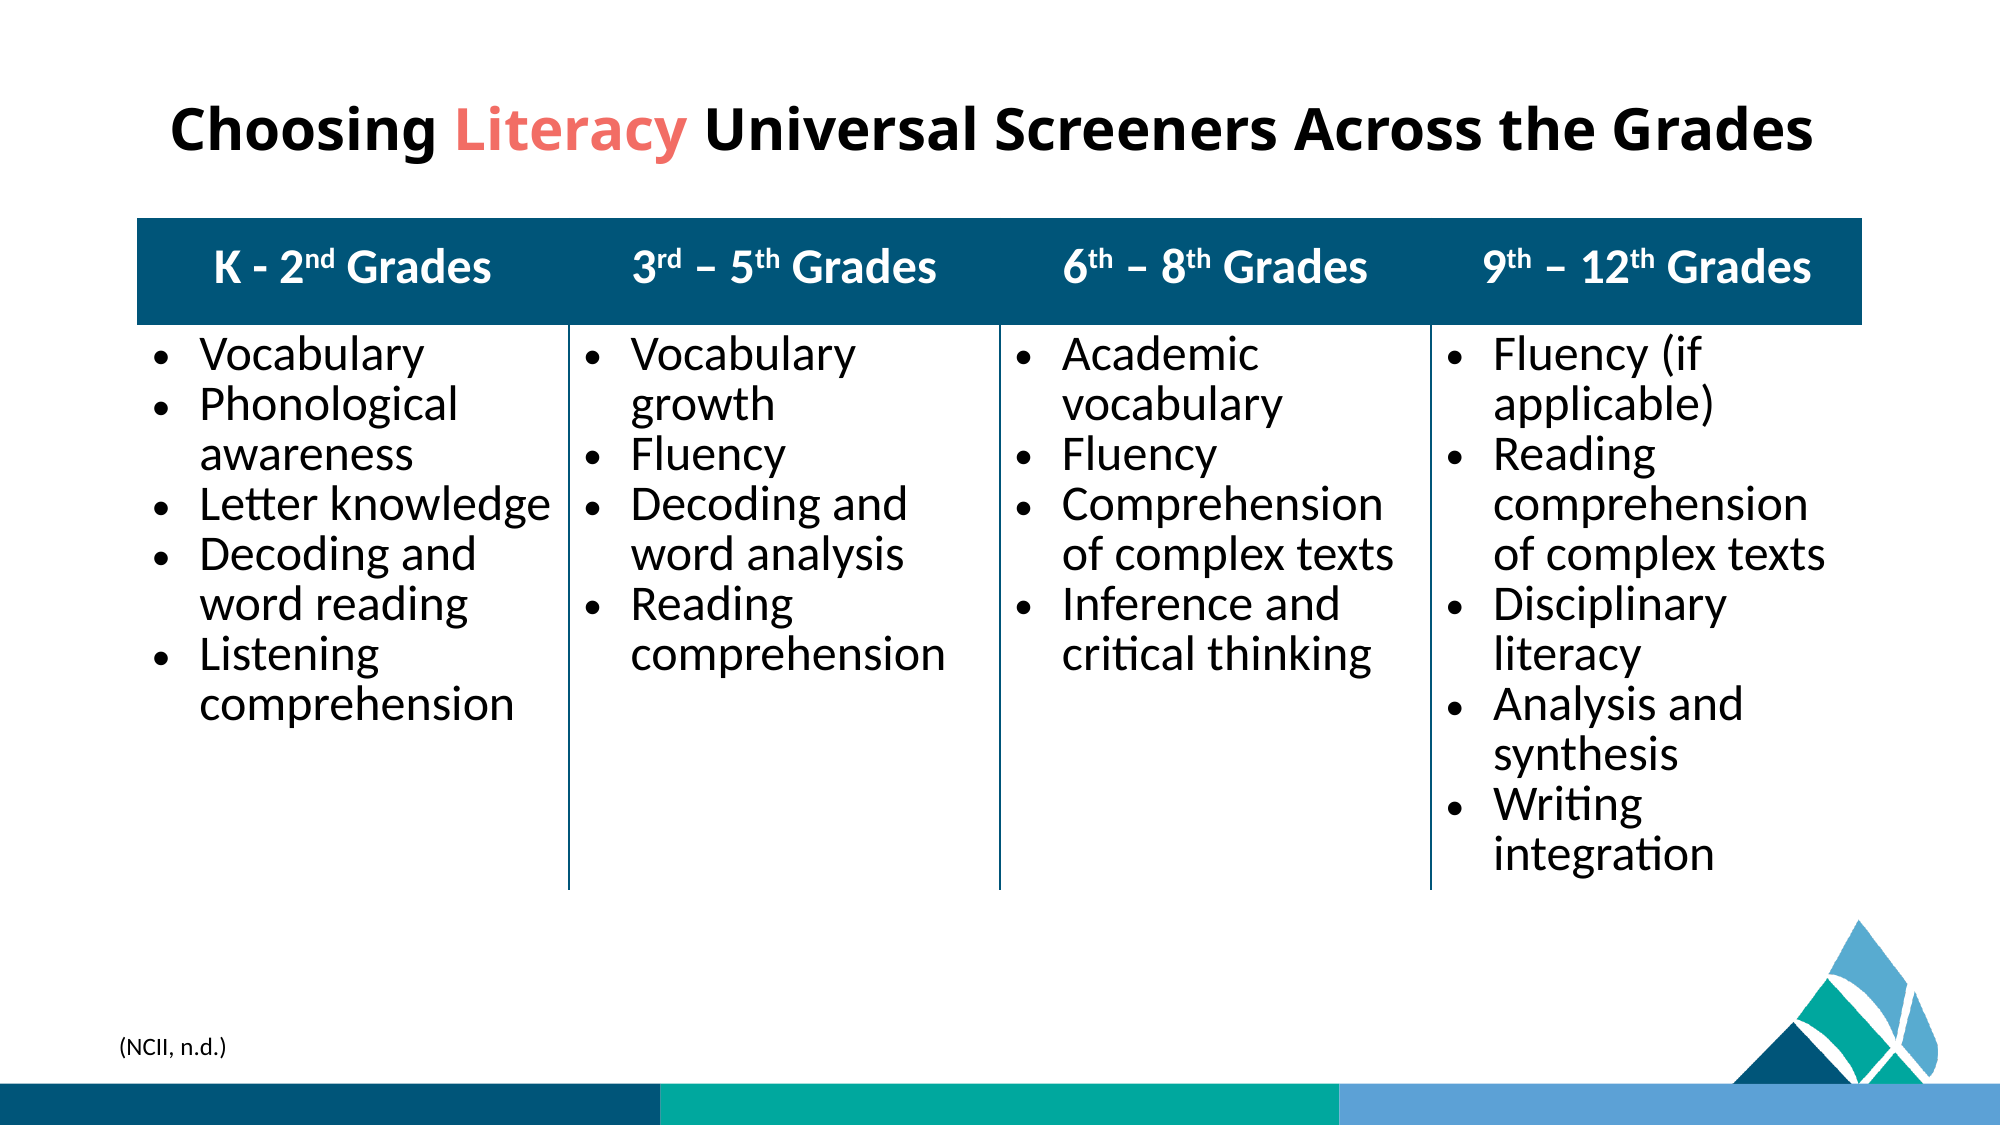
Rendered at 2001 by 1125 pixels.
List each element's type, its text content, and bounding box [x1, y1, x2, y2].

text_box (NCII, n.d.) [98, 1020, 1863, 1070]
table_header 6th – 8th Grades [1001, 218, 1430, 325]
picture [1732, 1070, 1745, 1084]
table_header K - 2nd Grades [137, 218, 568, 325]
picture [1732, 919, 1938, 1084]
title Choosing Literacy Universal Screeners Across the Grades [137, 59, 1863, 195]
table_header 3rd – 5th Grades [570, 218, 999, 325]
table_cell Academic vocabulary Fluency Comprehension of complex texts Inference and critical thinking [1001, 325, 1430, 890]
table_cell Fluency (if applicable) Reading comprehension of complex texts Disciplinary literacy Analysis and synthesis Writing integration [1432, 325, 1862, 890]
table_cell Vocabulary Phonological awareness Letter knowledge Decoding and word reading Listening comprehension [137, 325, 568, 890]
table_header 9th – 12th Grades [1432, 218, 1862, 325]
table_cell Vocabulary growth Fluency Decoding and word analysis Reading comprehension [570, 325, 999, 890]
